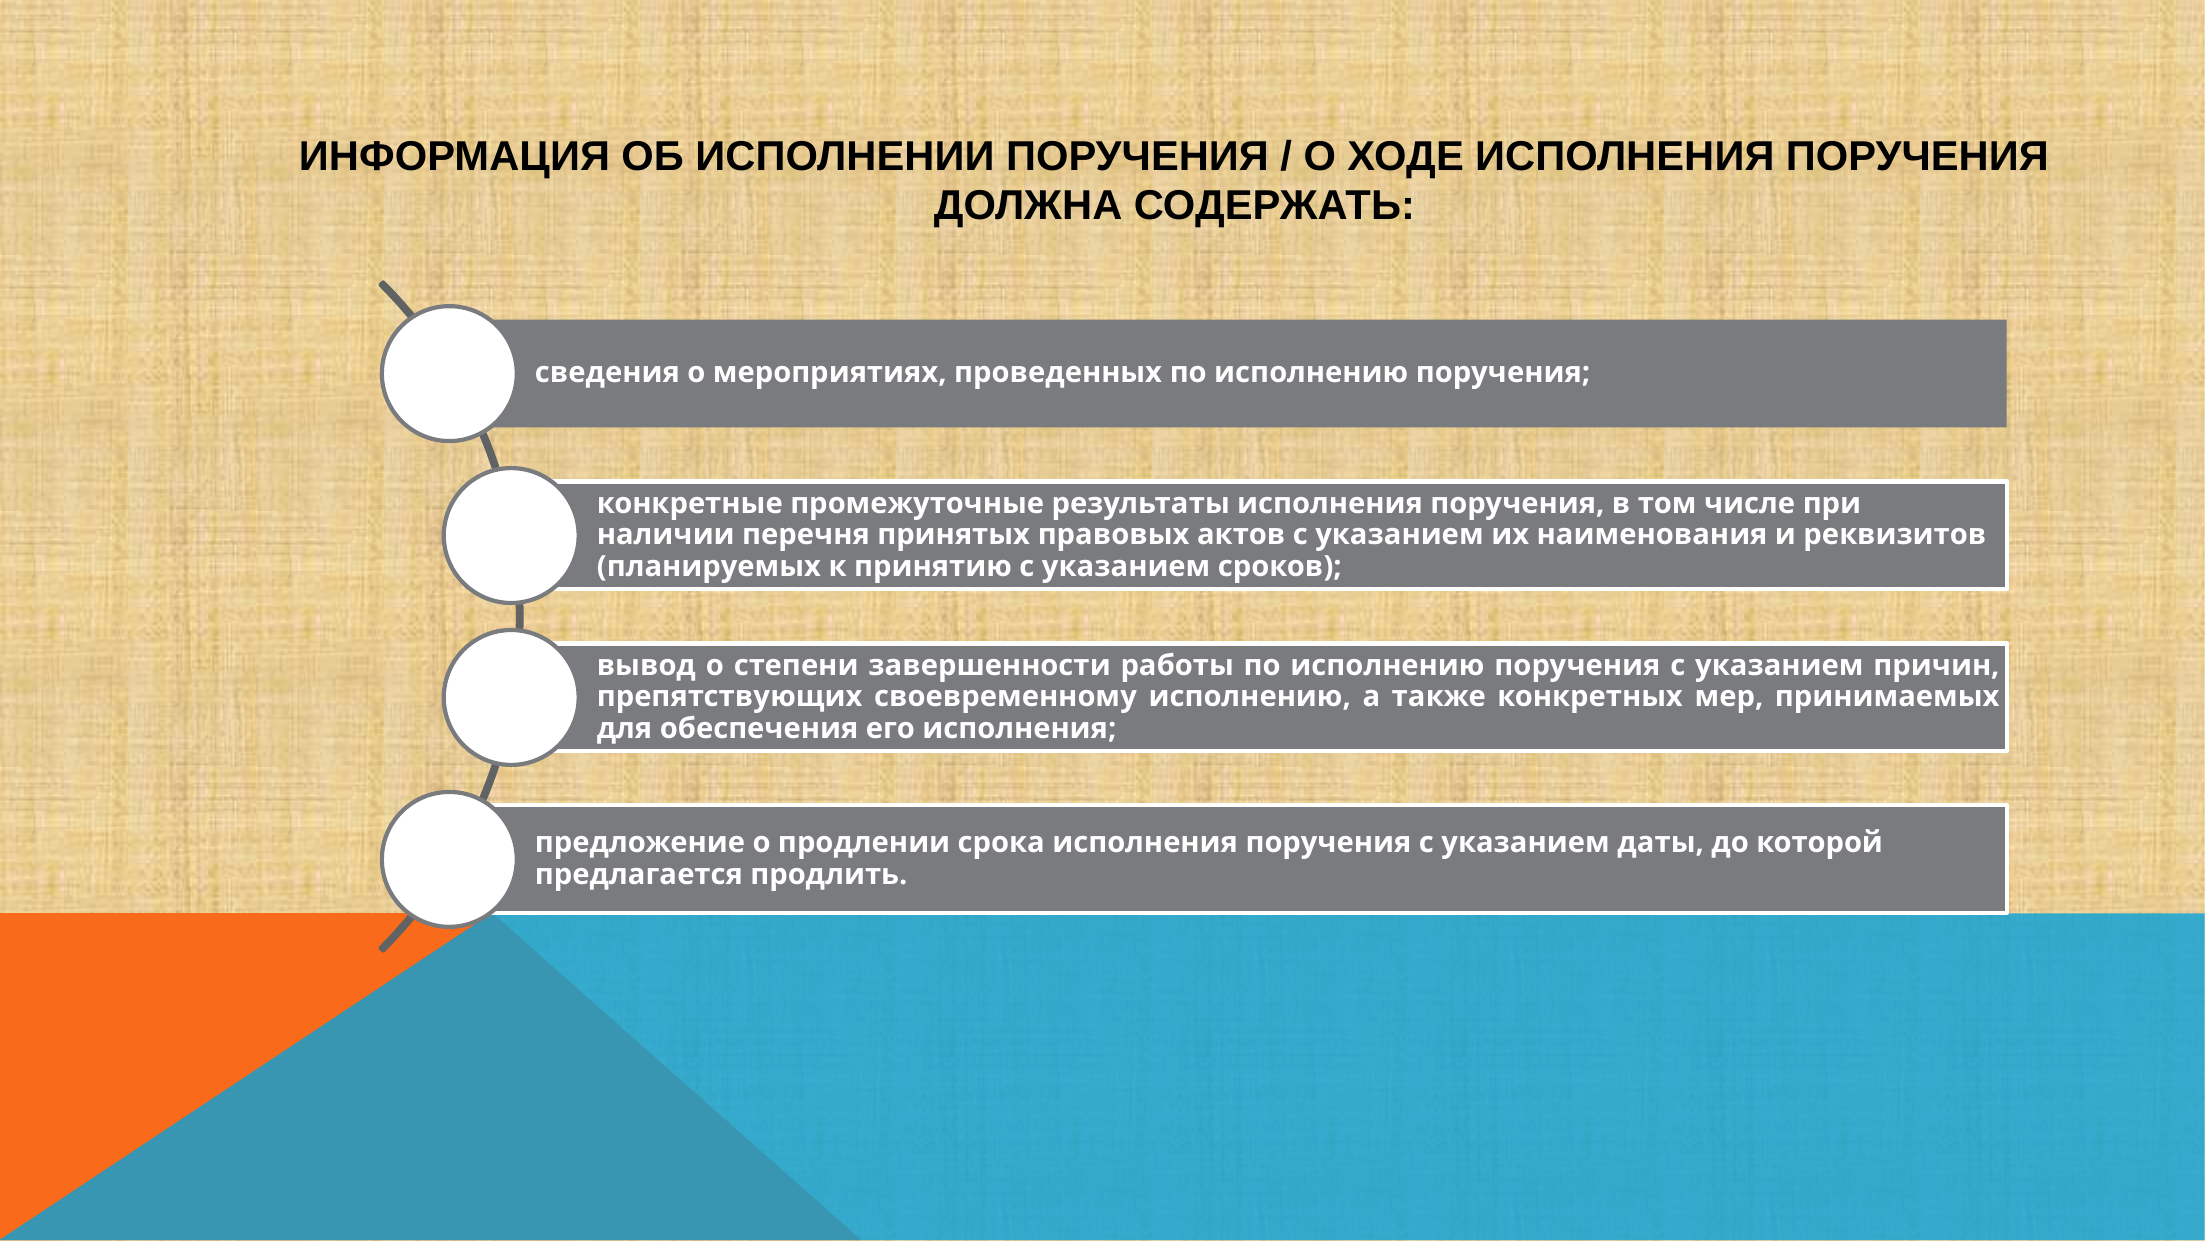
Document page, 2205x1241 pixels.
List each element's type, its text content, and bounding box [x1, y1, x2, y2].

picture [0, 0, 2205, 1241]
title Информация об исполнении поручения / о ходе исполнения поручения должна содержать: [204, 112, 2144, 245]
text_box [369, 265, 2017, 968]
